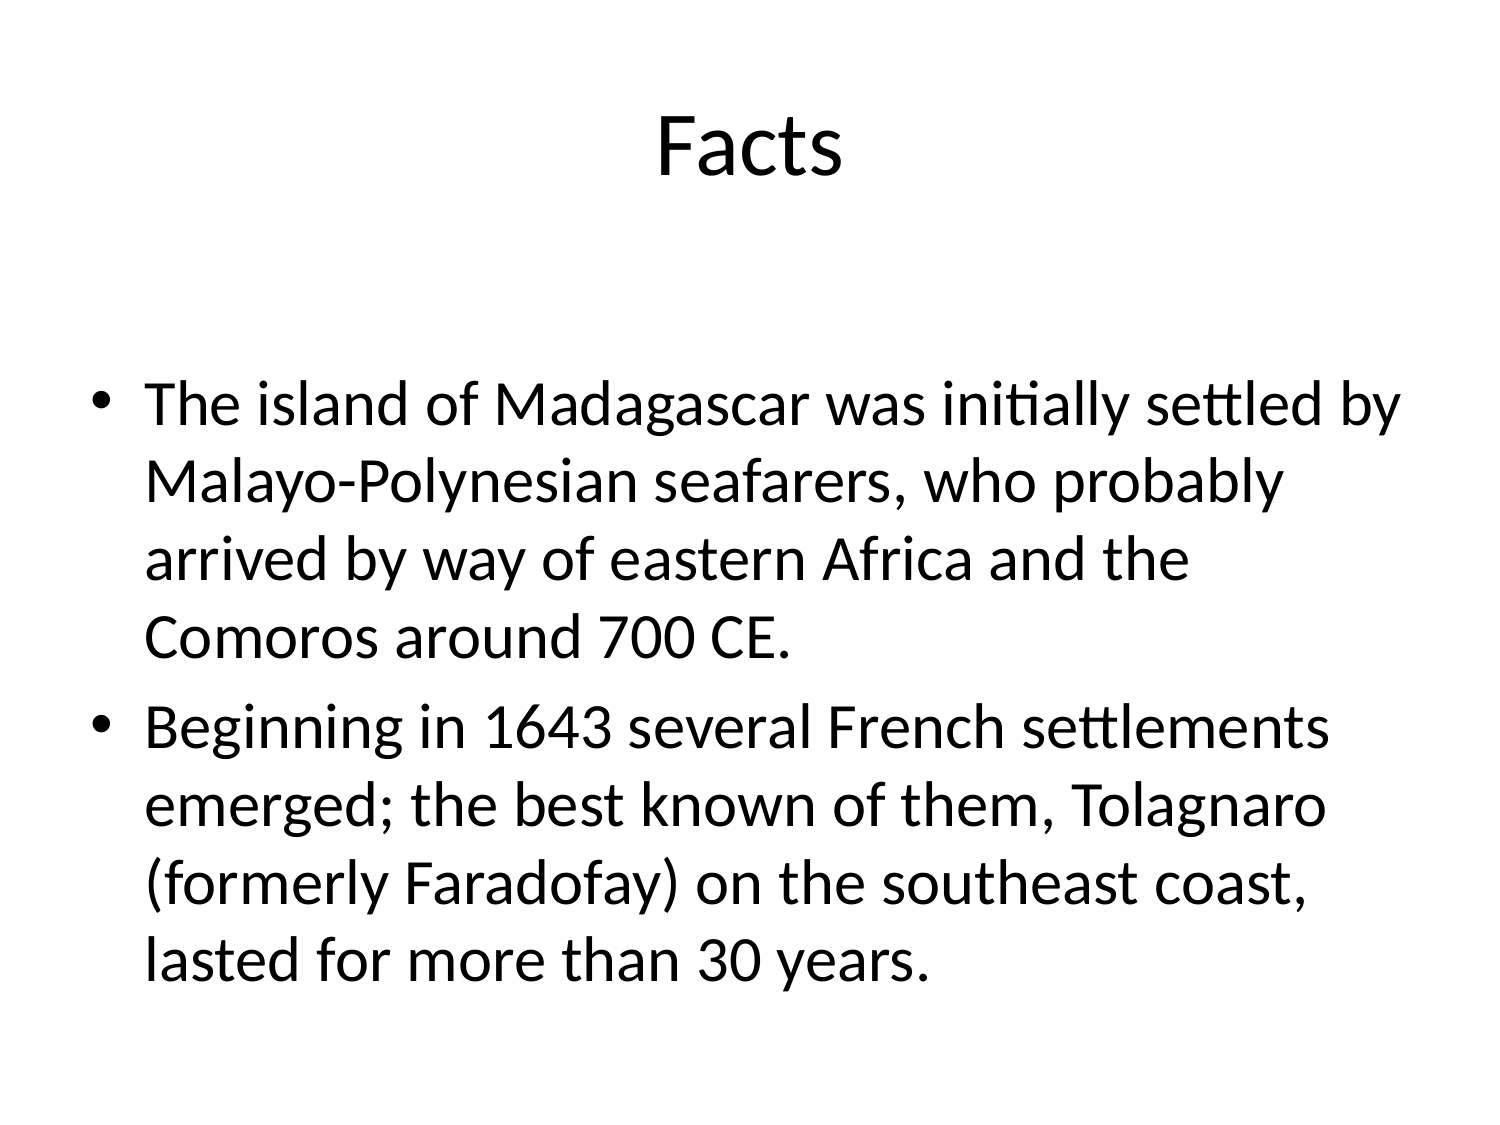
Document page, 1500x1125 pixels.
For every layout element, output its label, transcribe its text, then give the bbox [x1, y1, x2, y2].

list The island of Madagascar was initially settled by Malayo-Polynesian seafarers, who probably arrived by way of eastern Africa and the Comoros around 700 CE. Beginning in 1643 several French settlements emerged; the best known of them, Tolagnaro (formerly Faradofay) on the southeast coast, lasted for more than 30 years. [75, 262, 1425, 1005]
title Facts [75, 45, 1425, 233]
